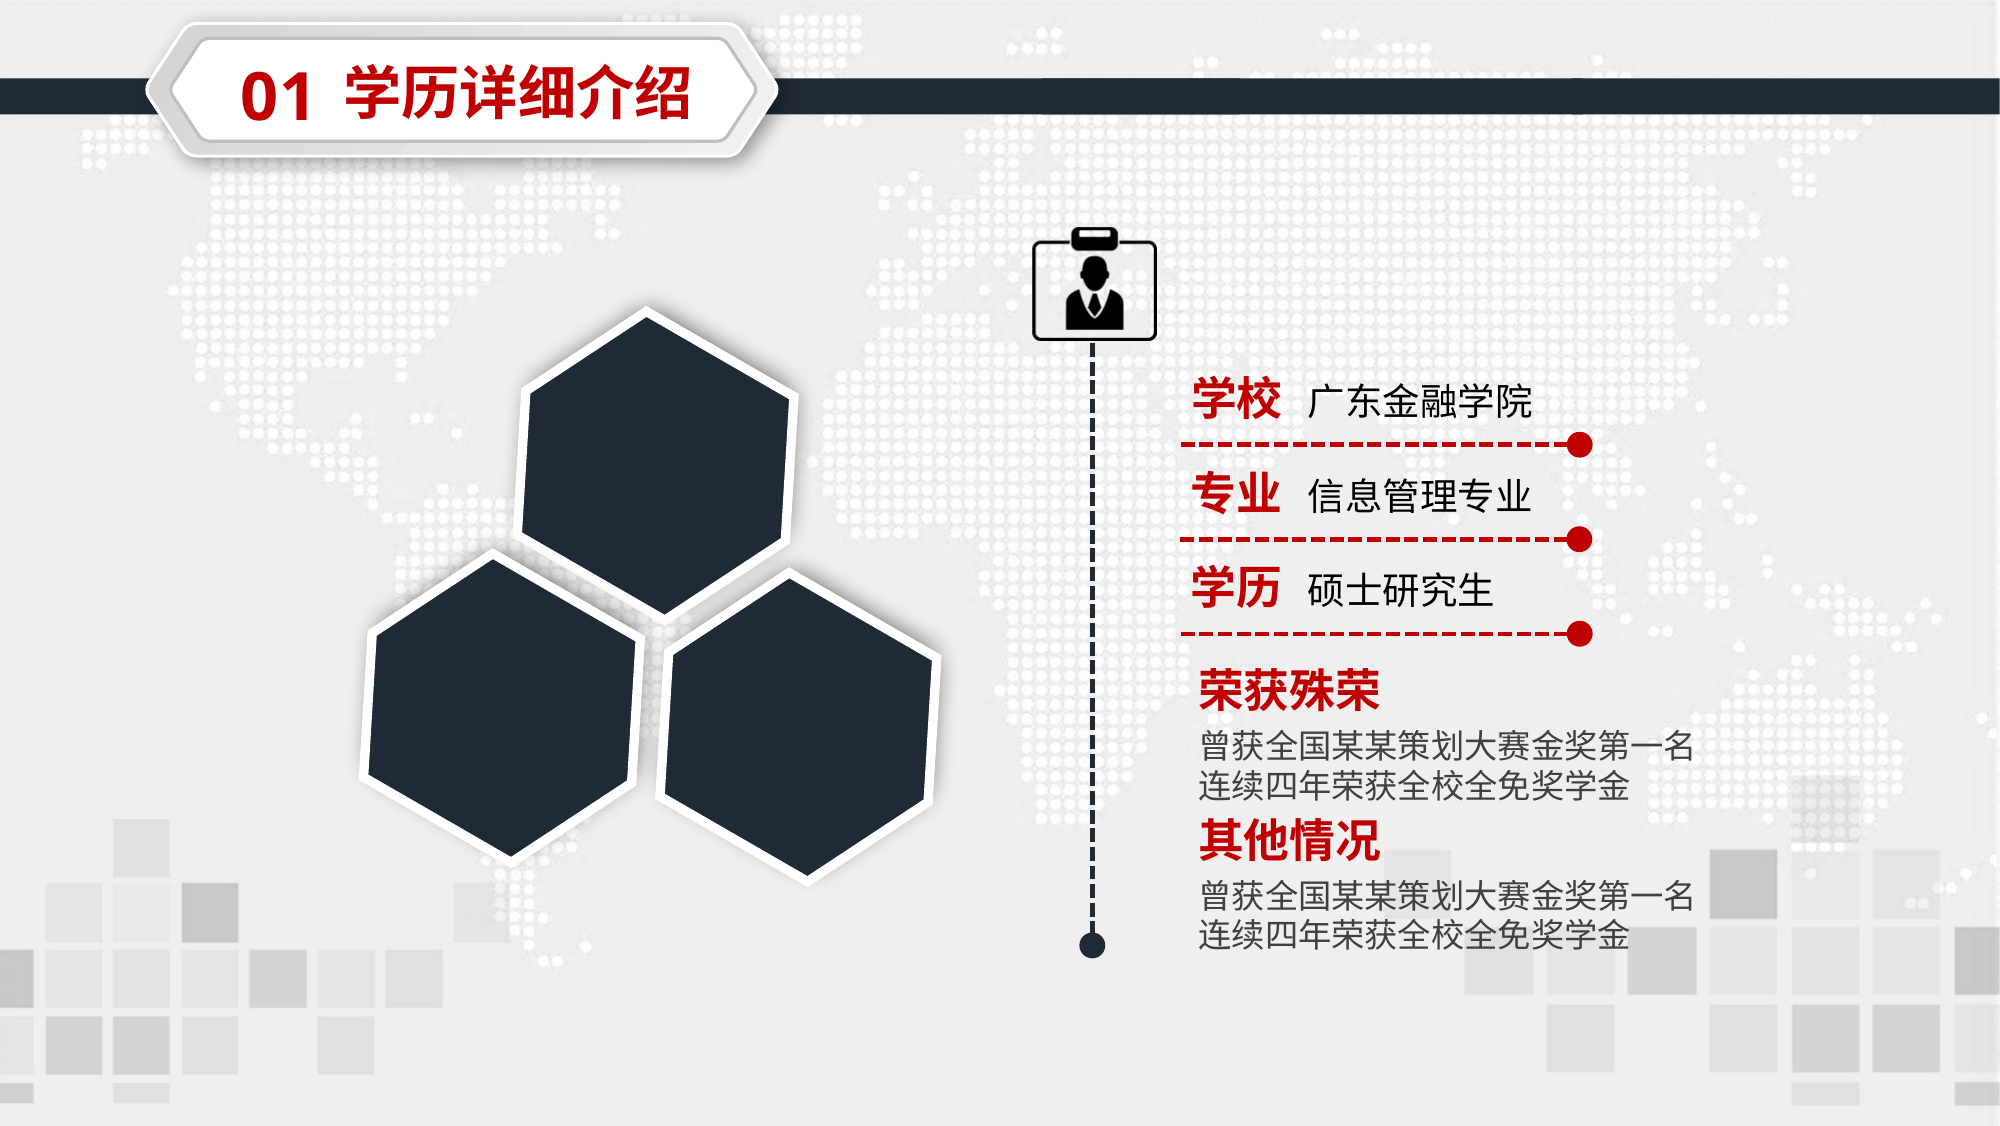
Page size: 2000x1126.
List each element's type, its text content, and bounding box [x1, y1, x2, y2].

text_box [658, 571, 938, 883]
text_box 曾获全国某某策划大赛金奖第一名 连续四年荣获全校全免奖学金 [1183, 867, 1713, 963]
text_box [1493, 78, 1571, 115]
text_box 曾获全国某某策划大赛金奖第一名 连续四年荣获全校全免奖学金 [1183, 717, 1713, 813]
text_box 其他情况 [1183, 803, 1405, 867]
text_box 学历 硕士研究生 [1175, 551, 1511, 622]
text_box 学校 广东金融学院 [1176, 362, 1549, 432]
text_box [146, 23, 777, 157]
text_box [1566, 526, 1593, 553]
picture [0, 0, 2000, 78]
text_box 专业 信息管理专业 [1175, 456, 1548, 527]
text_box [0, 78, 145, 115]
text_box [1079, 932, 1106, 959]
text_box 荣获殊荣 [1183, 654, 1405, 717]
text_box 学历详细介绍 [328, 49, 1493, 180]
text_box [362, 552, 642, 864]
text_box [1566, 620, 1593, 647]
text_box [516, 310, 796, 622]
text_box [1571, 78, 2000, 115]
picture [0, 115, 2000, 1126]
text_box [1566, 431, 1593, 458]
